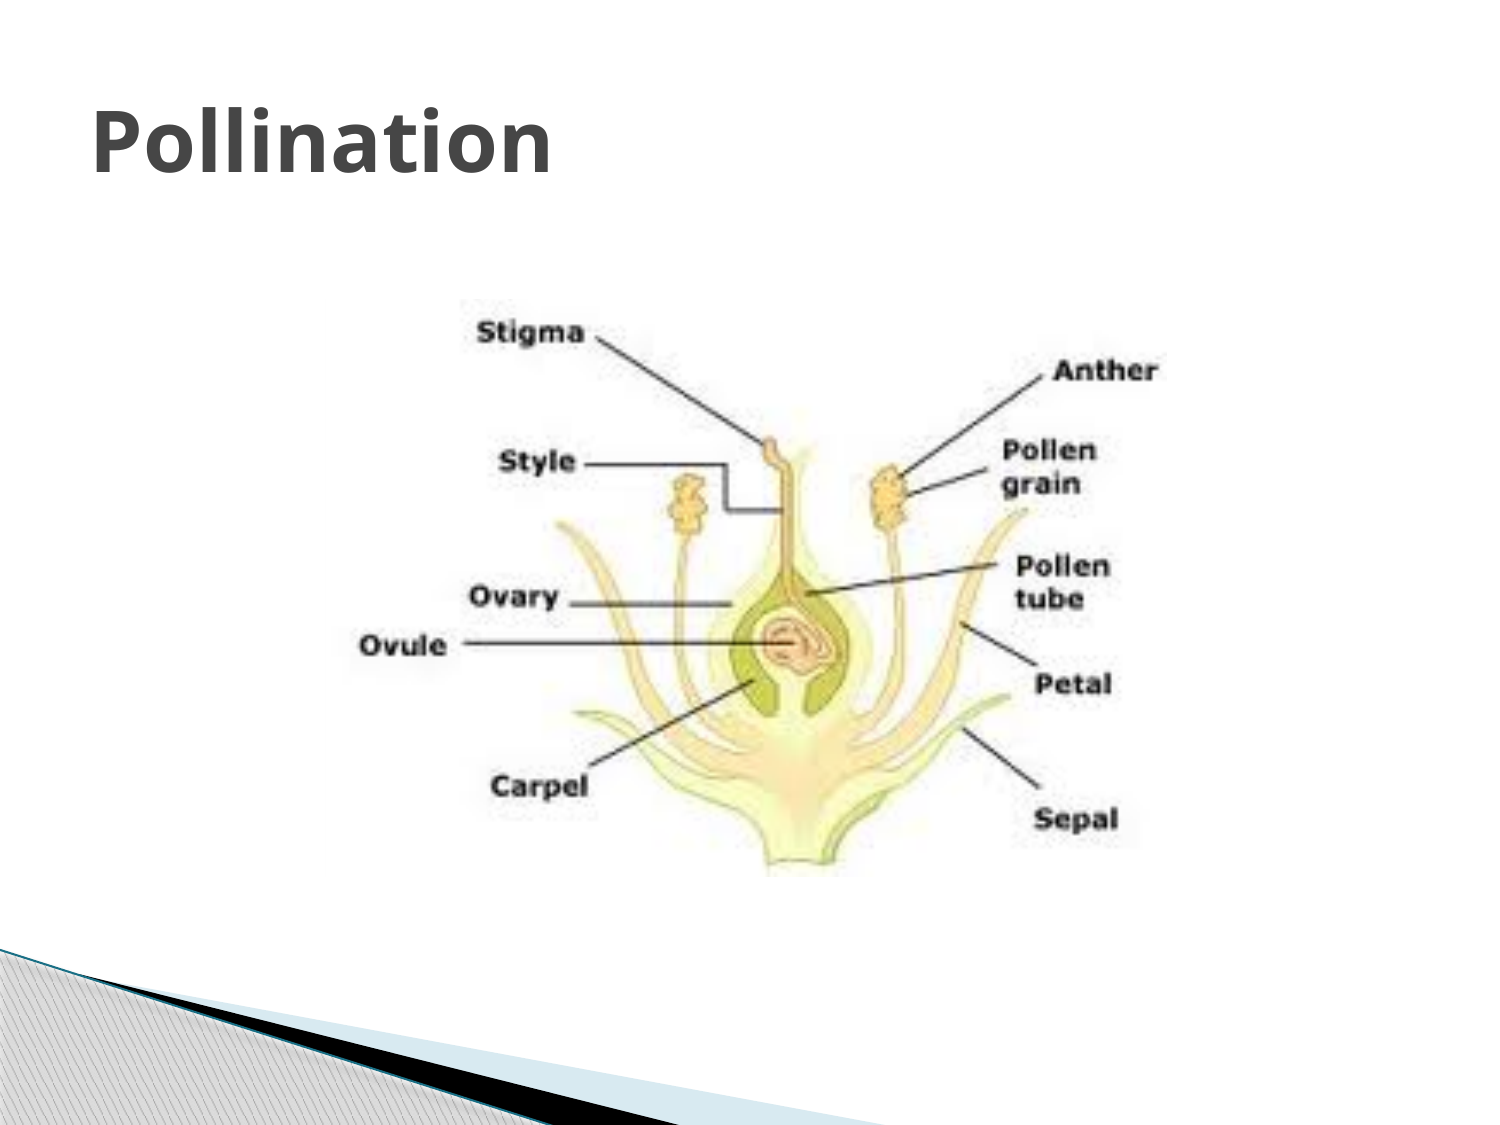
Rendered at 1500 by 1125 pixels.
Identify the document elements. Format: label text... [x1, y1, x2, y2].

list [324, 299, 1167, 878]
title Pollination [75, 45, 1425, 233]
